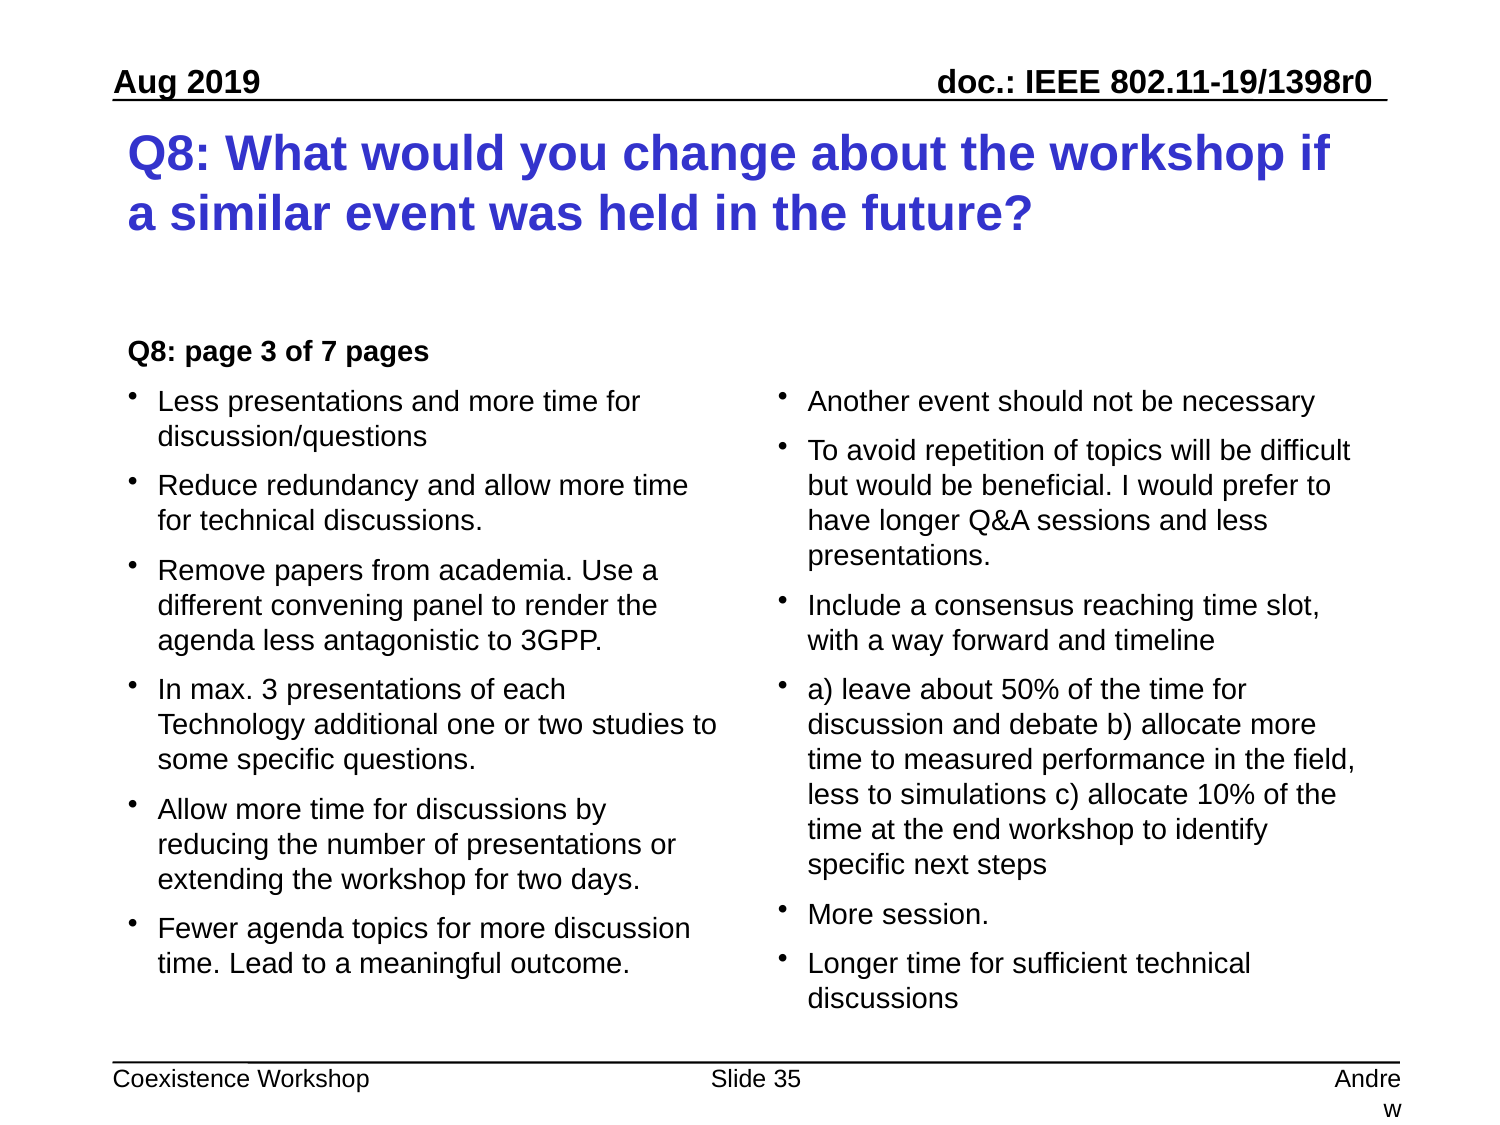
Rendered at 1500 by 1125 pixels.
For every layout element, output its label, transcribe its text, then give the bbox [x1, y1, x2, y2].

slide_number Slide 35 [709, 1061, 803, 1093]
list Q8: page 3 of 7 pages Less presentations and more time for discussion/questions Reduce redundancy and allow more time for technical discussions. Remove papers from academia. Use a different convening panel to render the agenda less antagonistic to 3GPP. In max. 3 presentations of each Technology additional one or two studies to some specific questions. Allow more time for discussions by reducing the number of presentations or extending the workshop for two days. Fewer agenda topics for more discussion time. Lead to a meaningful outcome. [112, 324, 738, 1000]
title Q8: What would you change about the workshop if a similar event was held in the future? [112, 112, 1388, 288]
list Another event should not be necessary To avoid repetition of topics will be difficult but would be beneficial. I would prefer to have longer Q&A sessions and less presentations. Include a consensus reaching time slot, with a way forward and timeline a) leave about 50% of the time for discussion and debate b) allocate more time to measured performance in the field, less to simulations c) allocate 10% of the time at the end workshop to identify specific next steps More session. Longer time for sufficient technical discussions [762, 324, 1388, 1000]
footer Andrew Myles, Cisco [1320, 1061, 1402, 1093]
